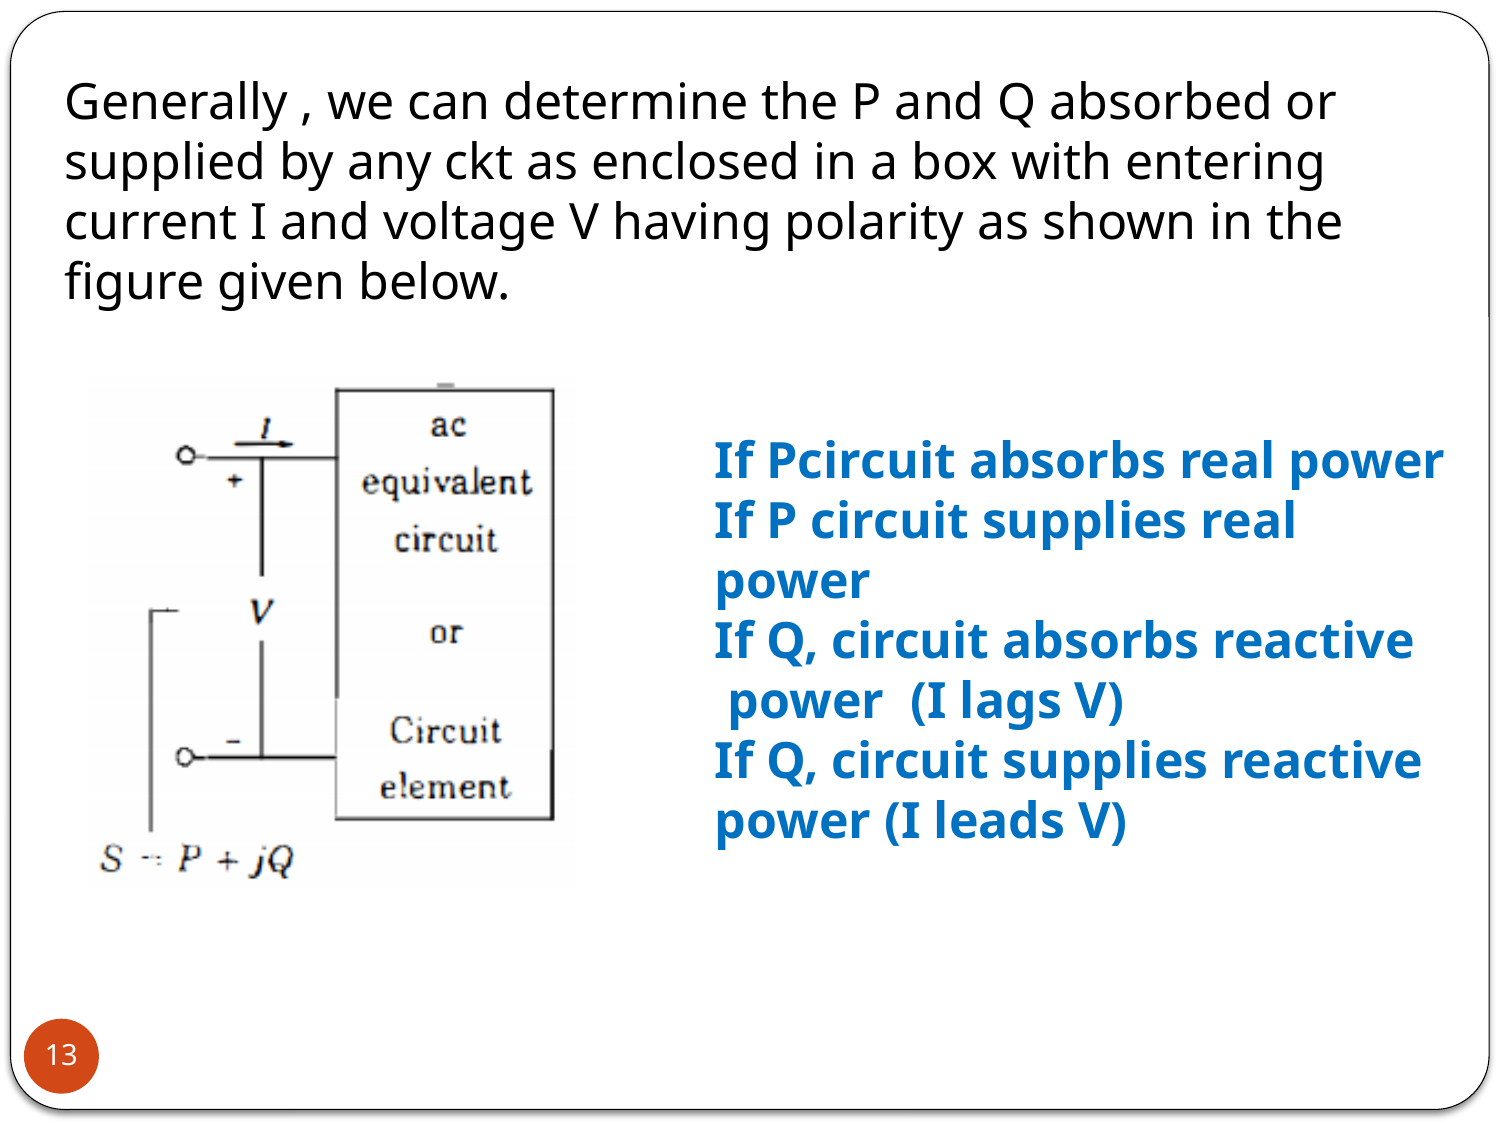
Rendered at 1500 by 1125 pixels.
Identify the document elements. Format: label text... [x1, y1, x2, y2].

text_box Generally , we can determine the P and Q absorbed or supplied by any ckt as enclosed in a box with entering current I and voltage V having polarity as shown in the figure given below. [50, 62, 1438, 318]
picture [87, 377, 576, 888]
slide_number 13 [23, 1018, 99, 1094]
